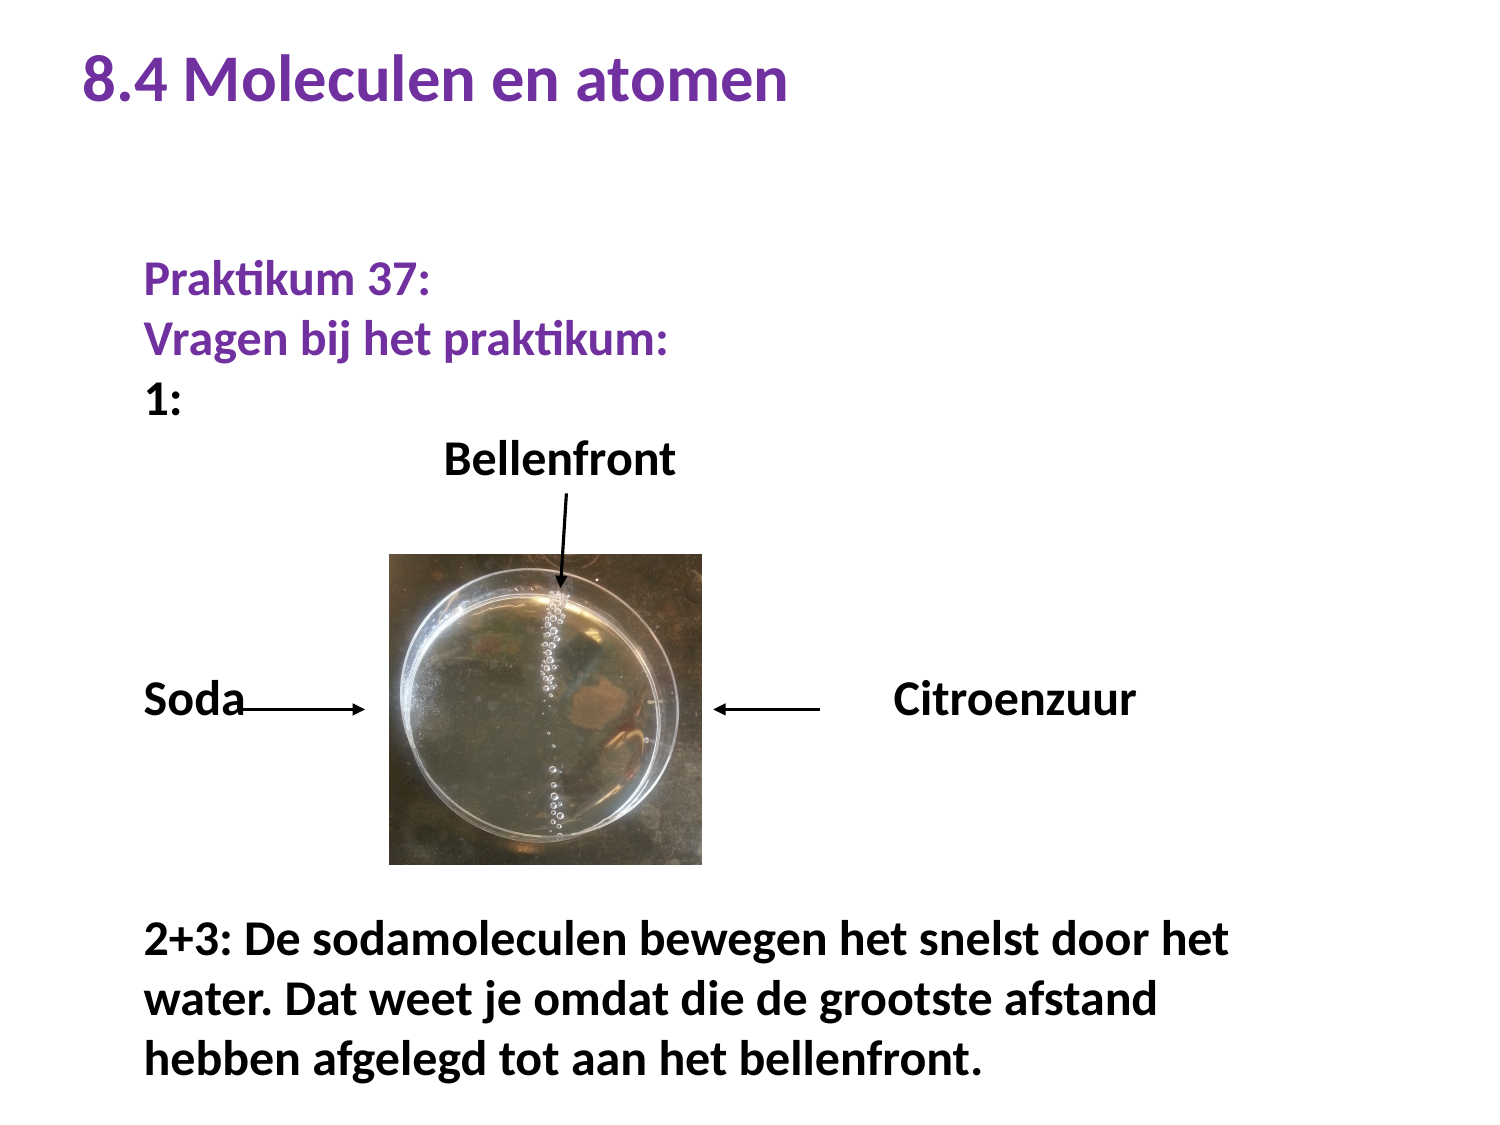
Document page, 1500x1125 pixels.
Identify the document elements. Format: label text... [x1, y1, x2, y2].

title 8.4 Moleculen en atomen [67, 26, 1466, 125]
text_box Praktikum 37: Vragen bij het praktikum: 1: Bellenfront Soda Citroenzuur 2+3: De sodamoleculen bewegen het snelst door het water. Dat weet je omdat die de grootste afstand hebben afgelegd tot aan het bellenfront. [128, 238, 1298, 1093]
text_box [560, 493, 567, 589]
picture [389, 554, 702, 865]
